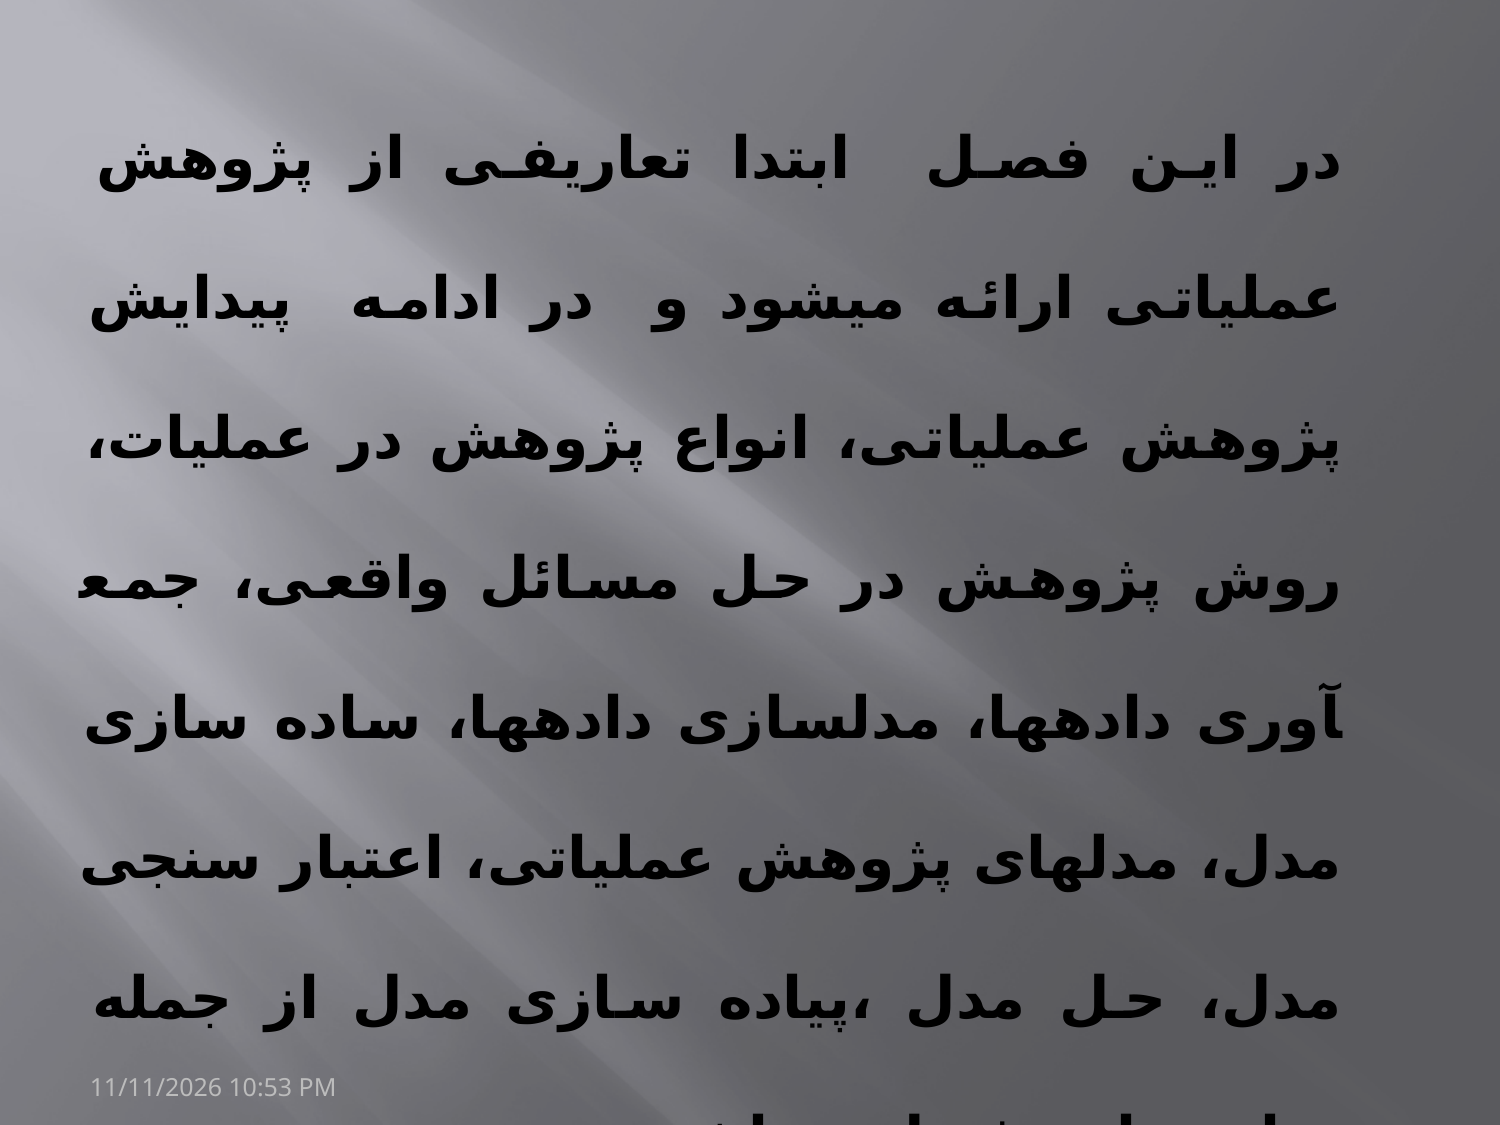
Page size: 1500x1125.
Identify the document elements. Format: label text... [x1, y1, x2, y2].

slide_number 20/مارس/1 [75, 1052, 425, 1113]
list در این فصل ابتدا تعاریفی از پژوهش عملیاتی ارائه می­شود و در ادامه پیدایش پژوهش عملیاتی، انواع پژوهش در عملیات، روش پژوهش در حل مسائل واقعی، جمع­آوری داده­ها، مدل­سازی داده­ها، ساده سازی مدل، مدل­های پژوهش عملیاتی، اعتبار سنجی مدل، حل مدل ،پیاده سازی مدل از جمله مباحث این فصل می­باشد. [64, 42, 1447, 1125]
